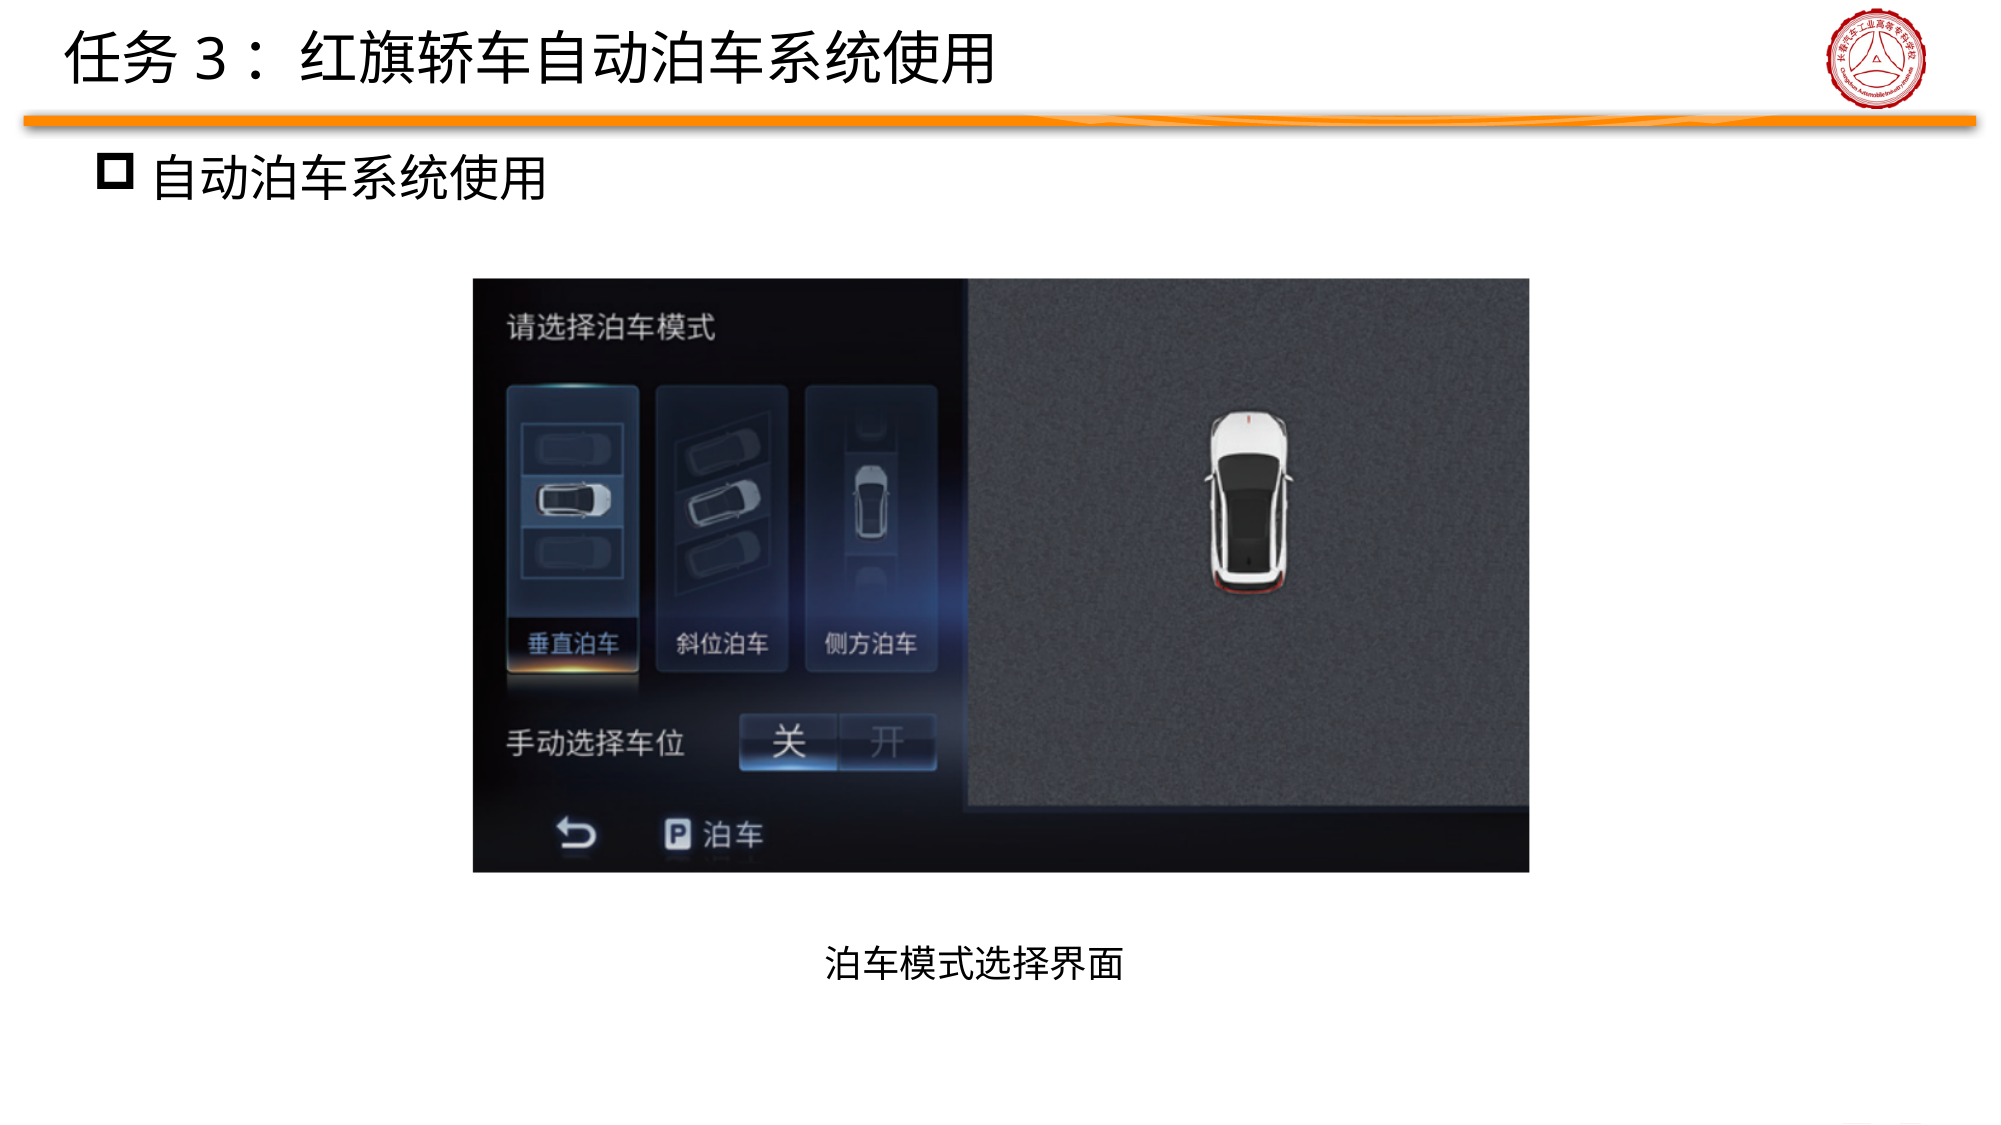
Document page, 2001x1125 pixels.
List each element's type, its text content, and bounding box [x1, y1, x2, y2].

text_box 自动泊车系统使用 [78, 146, 1160, 271]
picture [1826, 8, 1926, 109]
picture [468, 270, 1532, 880]
title 任务3：红旗轿车自动泊车系统使用 [49, 21, 1557, 121]
text_box 泊车模式选择界面 [709, 932, 1197, 993]
